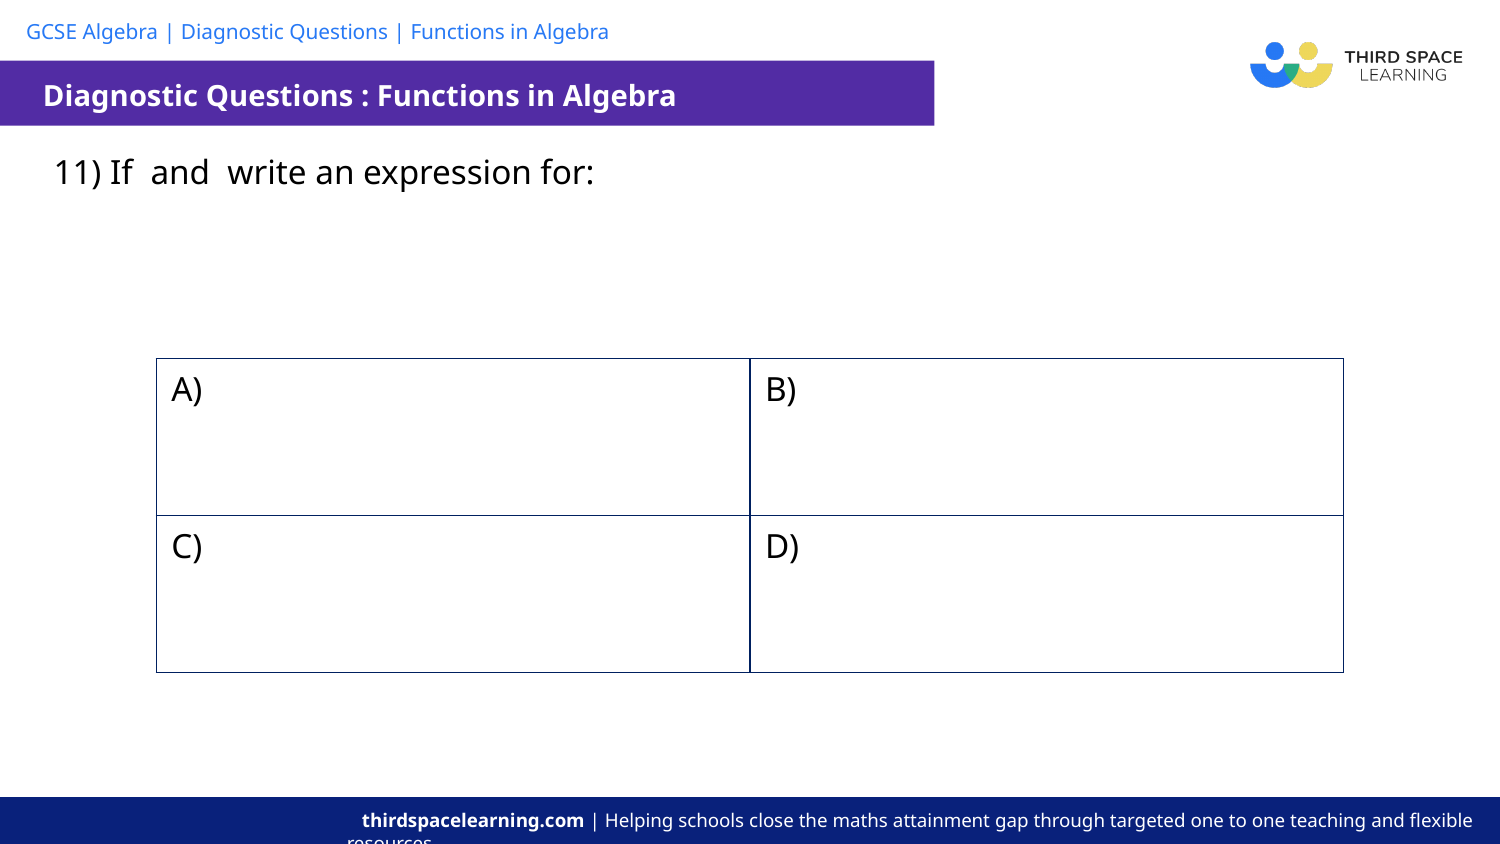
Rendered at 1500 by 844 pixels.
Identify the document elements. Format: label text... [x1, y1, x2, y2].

text_box Diagnostic Questions : Functions in Algebra [27, 61, 849, 127]
picture [1250, 33, 1465, 99]
